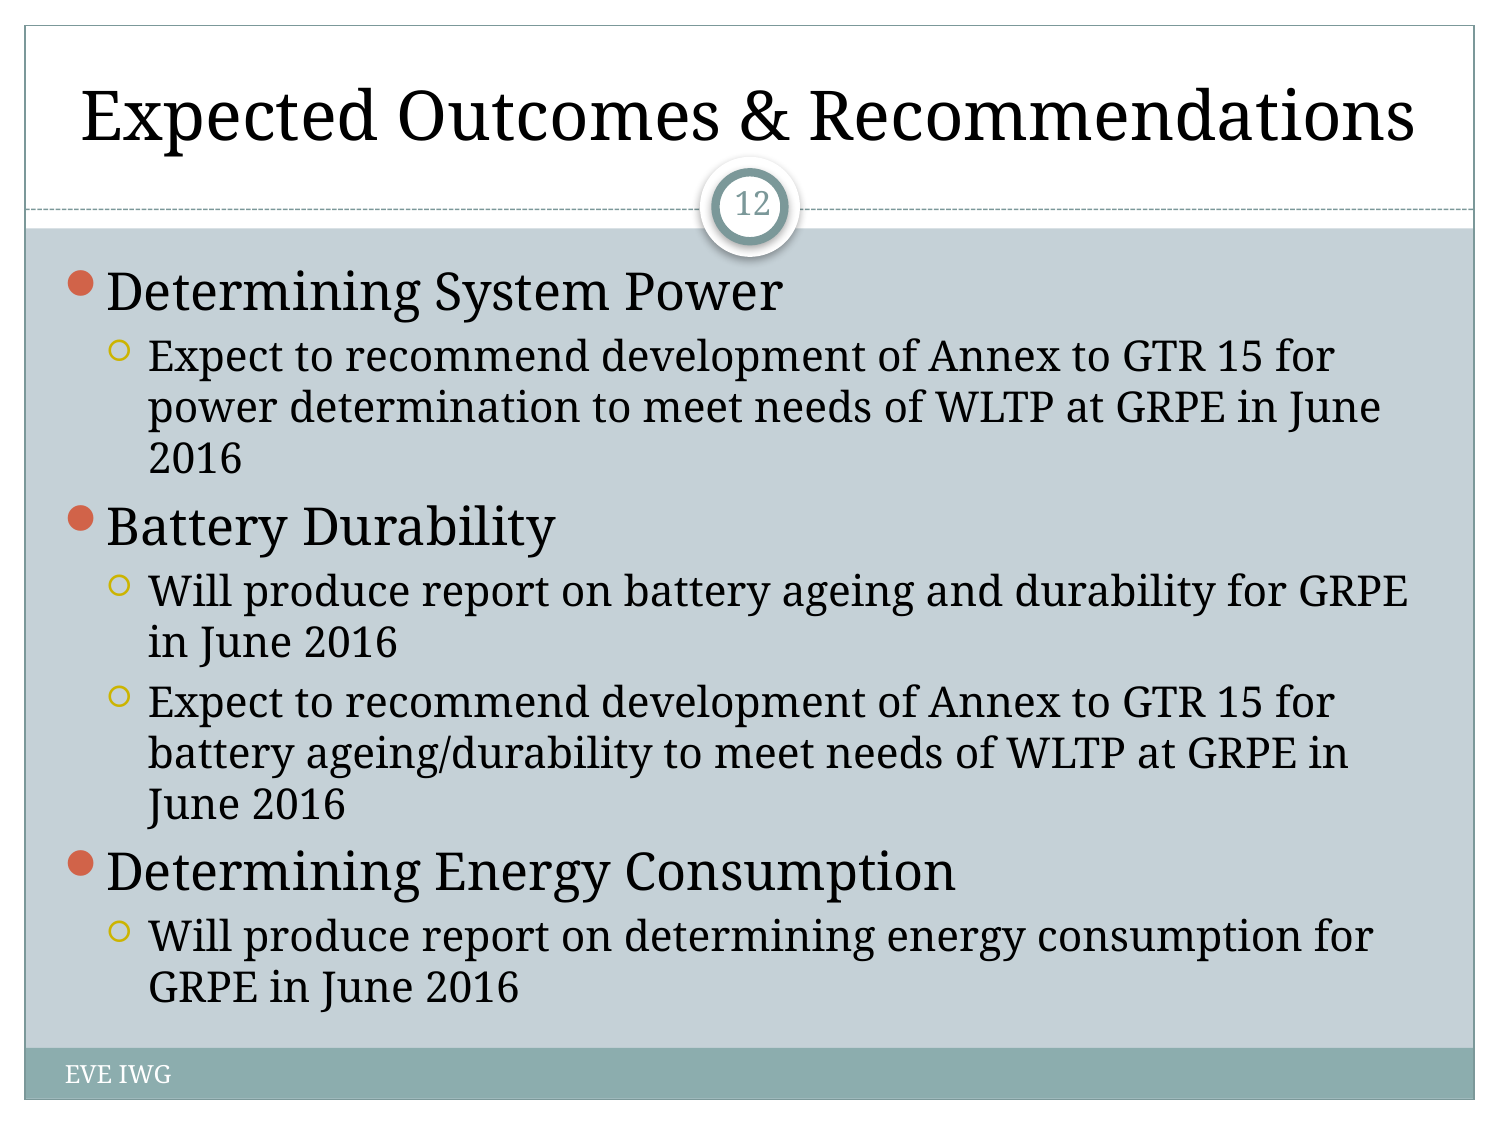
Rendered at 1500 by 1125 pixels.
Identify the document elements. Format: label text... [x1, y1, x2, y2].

title Expected Outcomes & Recommendations [49, 37, 1450, 162]
footer EVE IWG [50, 1051, 638, 1112]
list Determining System Power Expect to recommend development of Annex to GTR 15 for power determination to meet needs of WLTP at GRPE in June 2016 Battery Durability Will produce report on battery ageing and durability for GRPE in June 2016 Expect to recommend development of Annex to GTR 15 for battery ageing/durability to meet needs of WLTP at GRPE in June 2016 Determining Energy Consumption Will produce report on determining energy consumption for GRPE in June 2016 [49, 250, 1445, 1025]
slide_number 12 [715, 168, 791, 241]
